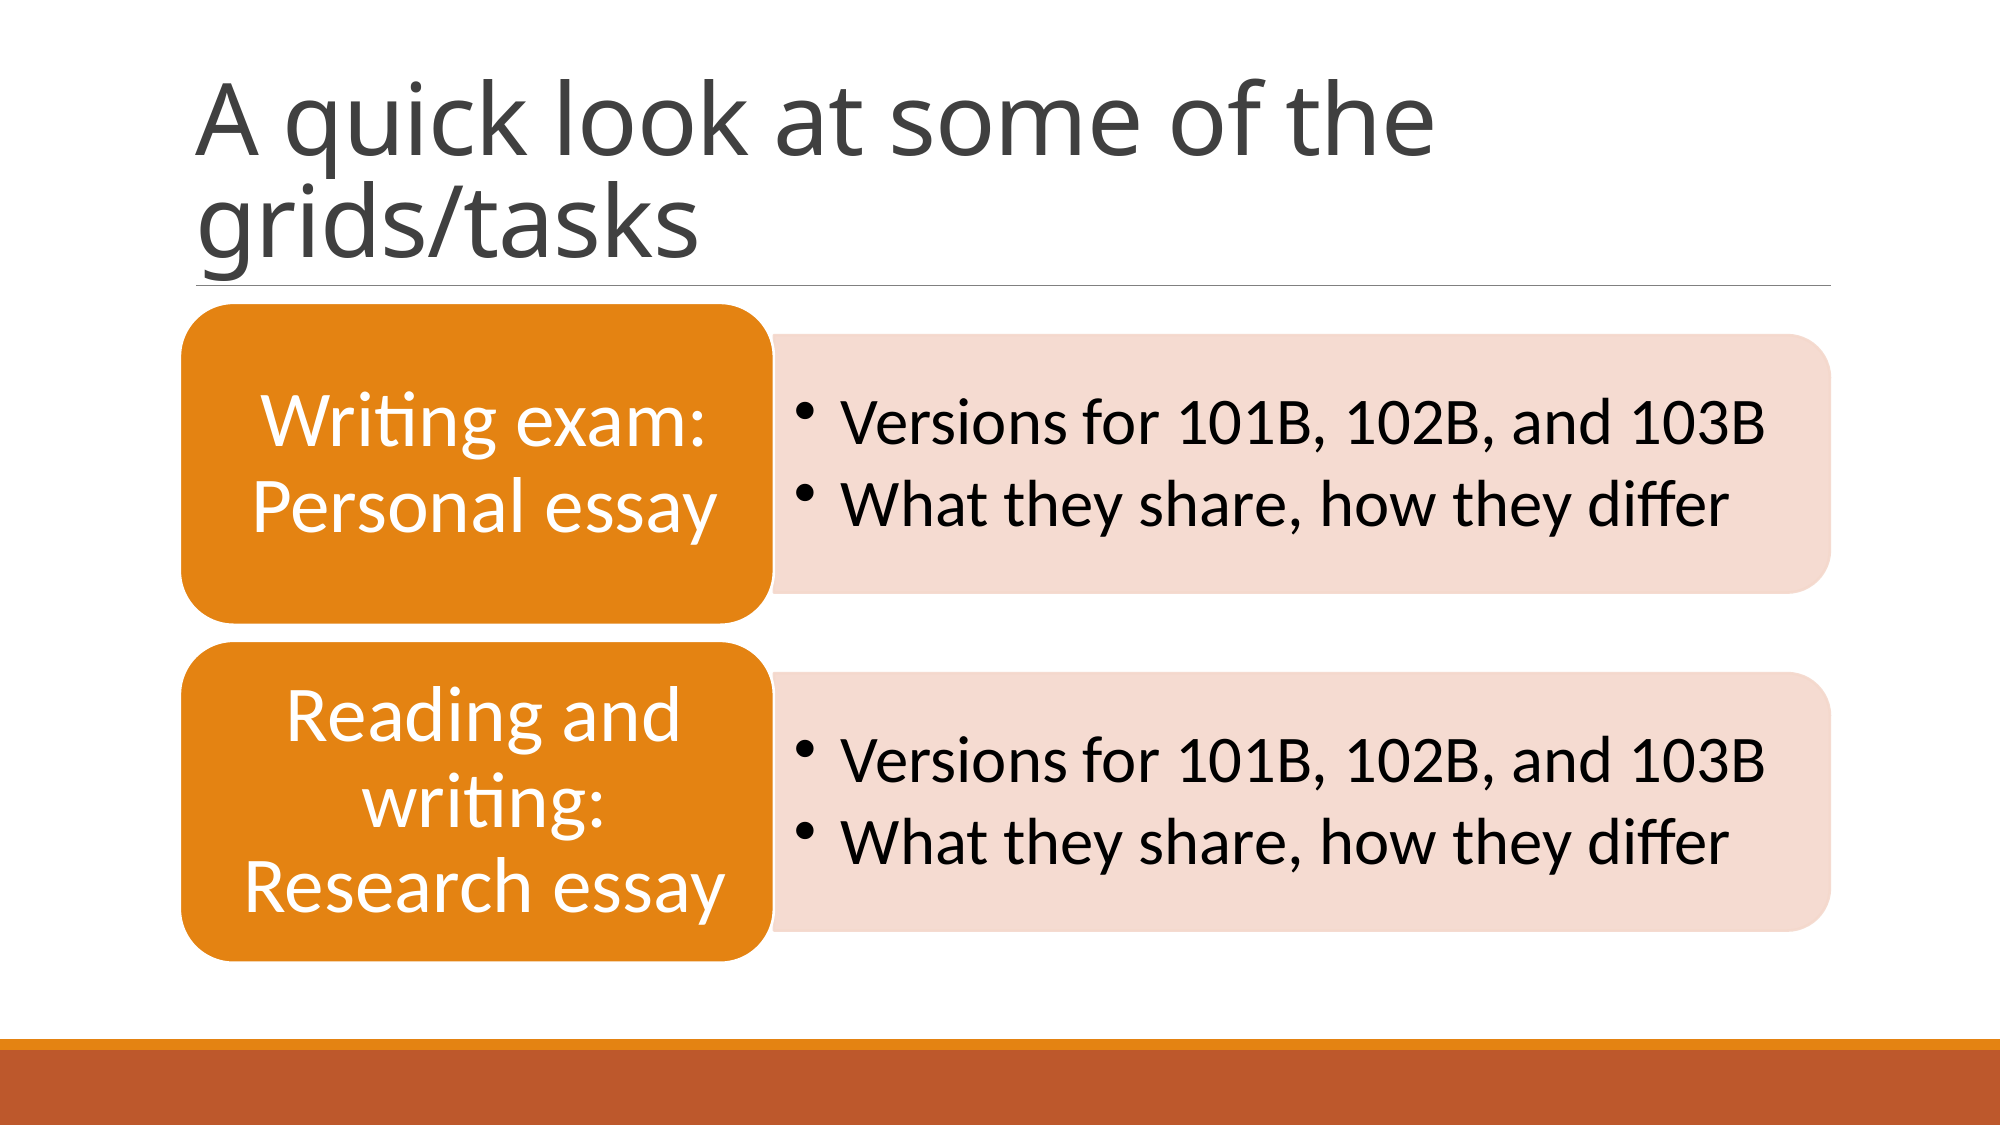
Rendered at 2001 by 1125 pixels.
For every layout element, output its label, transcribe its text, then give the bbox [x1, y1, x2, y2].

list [179, 302, 1831, 964]
title A quick look at some of the grids/tasks [180, 47, 1830, 285]
